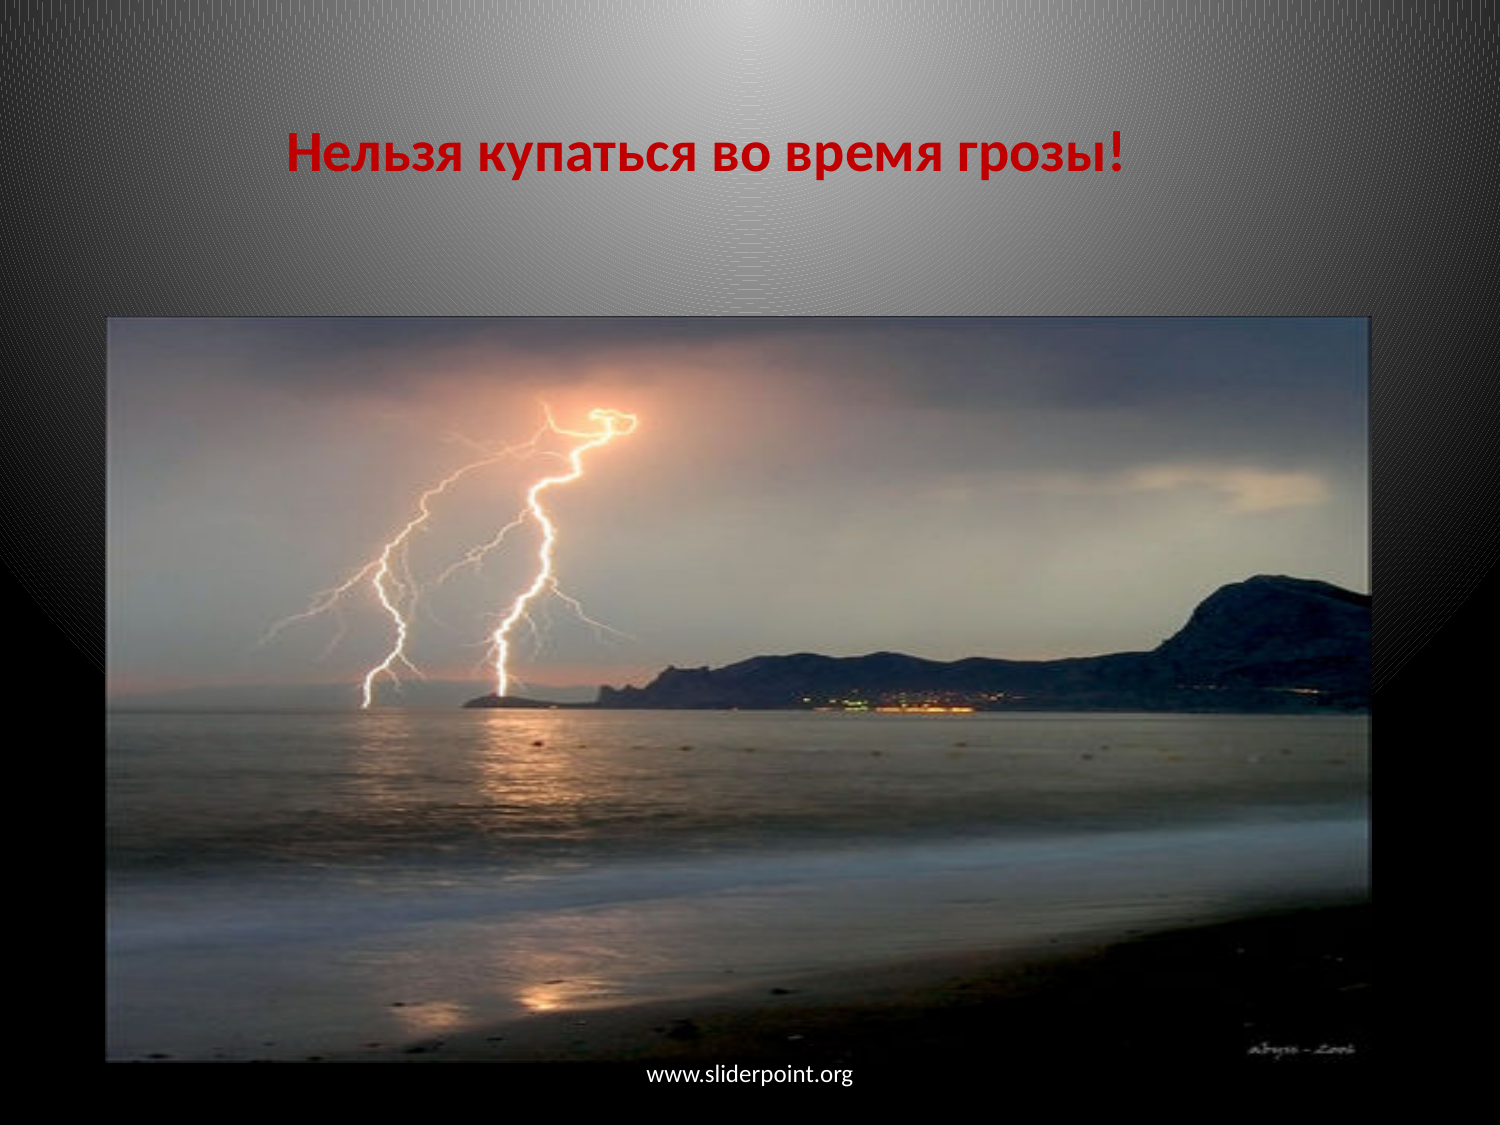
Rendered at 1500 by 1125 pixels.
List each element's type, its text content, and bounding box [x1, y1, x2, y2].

picture [105, 316, 1372, 1063]
text_box Нельзя купаться во время грозы! [152, 105, 1430, 191]
footer www.sliderpoint.org [512, 1071, 988, 1103]
